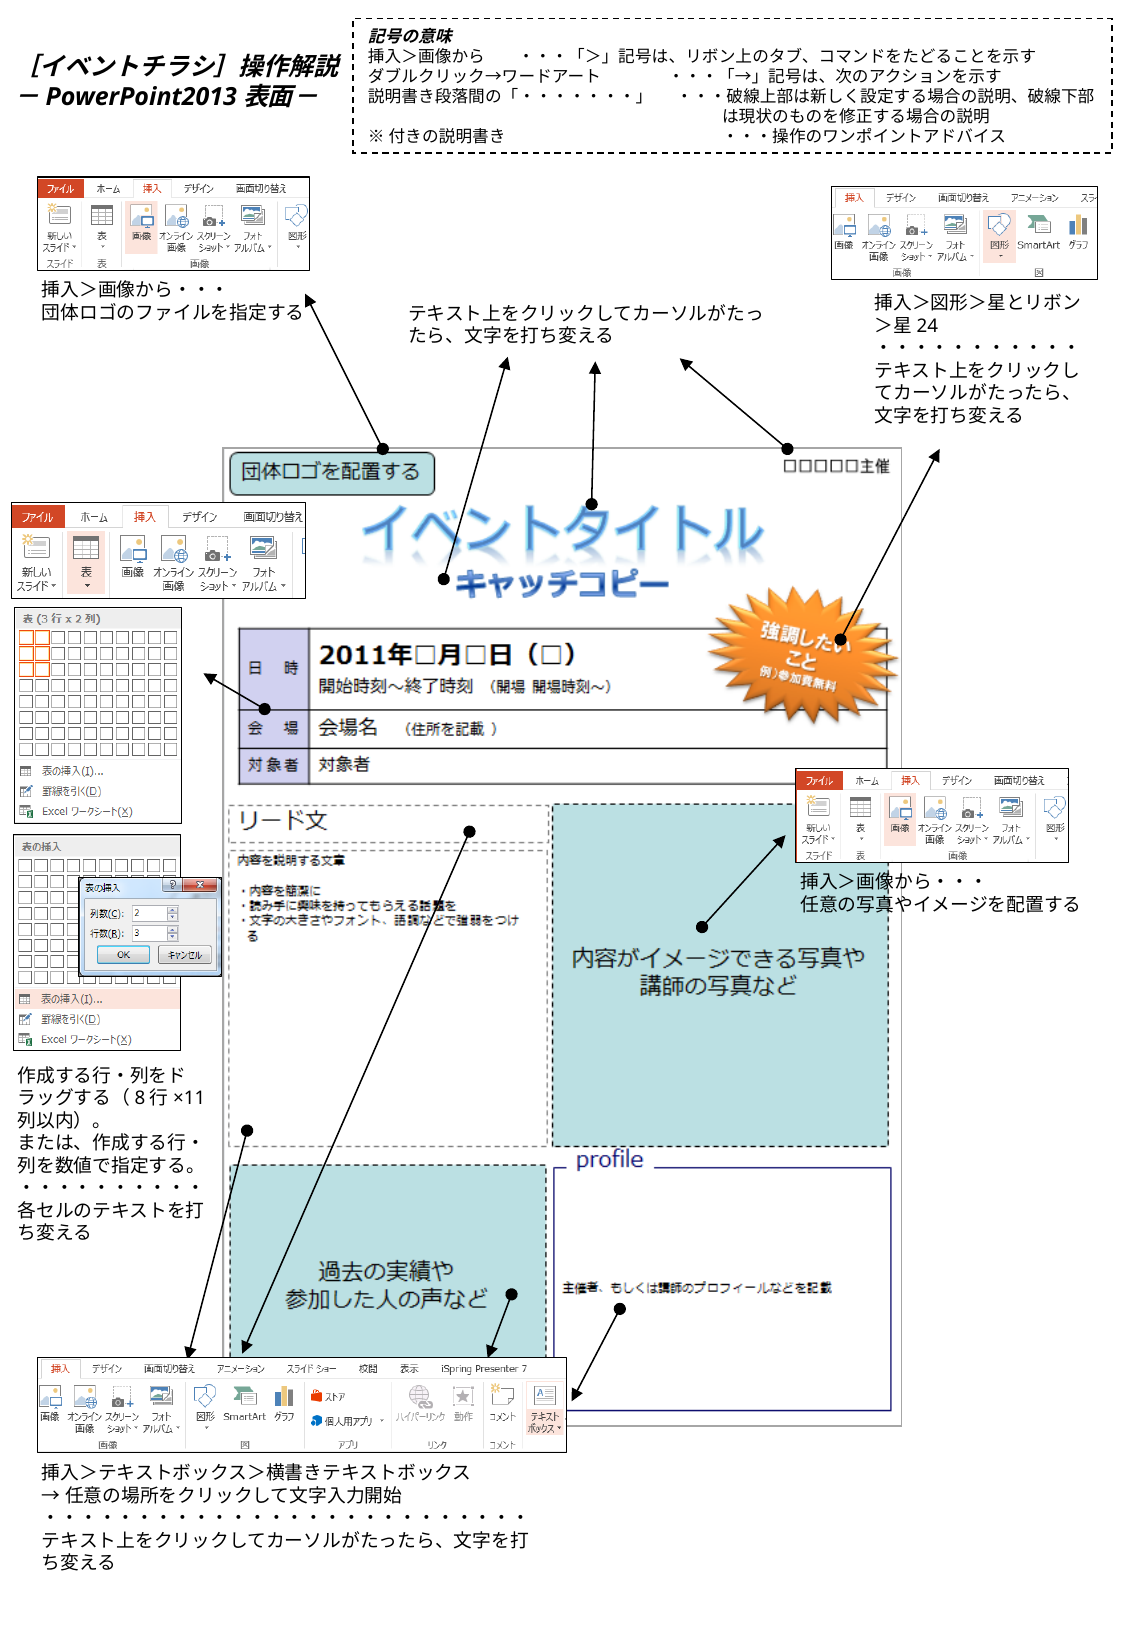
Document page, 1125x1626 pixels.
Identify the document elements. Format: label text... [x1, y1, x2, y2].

text_box [203, 673, 218, 685]
text_box [588, 361, 602, 447]
text_box 挿入＞画像から・・・ 団体ロゴのファイルを指定する [27, 270, 330, 331]
text_box [184, 1241, 218, 1356]
text_box [481, 356, 511, 447]
text_box ［イベントチラシ］操作解説 －PowerPoint2013表面－ [0, 43, 353, 118]
picture [831, 186, 1098, 280]
text_box [679, 358, 794, 447]
text_box 挿入＞図形＞星とリボン＞星24 ・・・・・・・・・・・ テキスト上をクリックしてカーソルがたったら、文字を打ち変える [859, 286, 1097, 434]
picture [11, 448, 1068, 1452]
text_box 挿入＞画像から・・・ 任意の写真やイメージを配置する [907, 862, 1112, 923]
text_box 作成する行・列をドラッグする（8行×11列以内）。 または、作成する行・列を数値で指定する。 ・・・・・・・・・・ 各セルのテキストを打ち変える [2, 1055, 218, 1251]
text_box [907, 448, 940, 512]
text_box 記号の意味 挿入＞画像から ・・・「＞」記号は、リボン上のタブ、コマンドをたどることを示す ダブルクリック→ワードアート ・・・「→」記号は、次のアクションを示す 説明書き段落間の「・・・・・・・」 ・・・破線上部は新しく設定する場合の説明、破線下部 は現状のものを修正する場合の説明 ※付きの説明書き ・・・操作のワンポイントアドバイス [353, 18, 1112, 154]
text_box テキスト上をクリックしてカーソルがたったら、文字を打ち変える [393, 294, 790, 354]
text_box [305, 293, 389, 447]
text_box 挿入＞テキストボックス＞横書きテキストボックス →任意の場所をクリックして文字入力開始 ・・・・・・・・・・・・・・・・・・・・・・・・・・ テキスト上をクリックしてカーソルがたったら、文字を打ち変える [27, 1453, 552, 1581]
picture [14, 607, 182, 824]
picture [37, 177, 310, 271]
picture [13, 834, 222, 1051]
